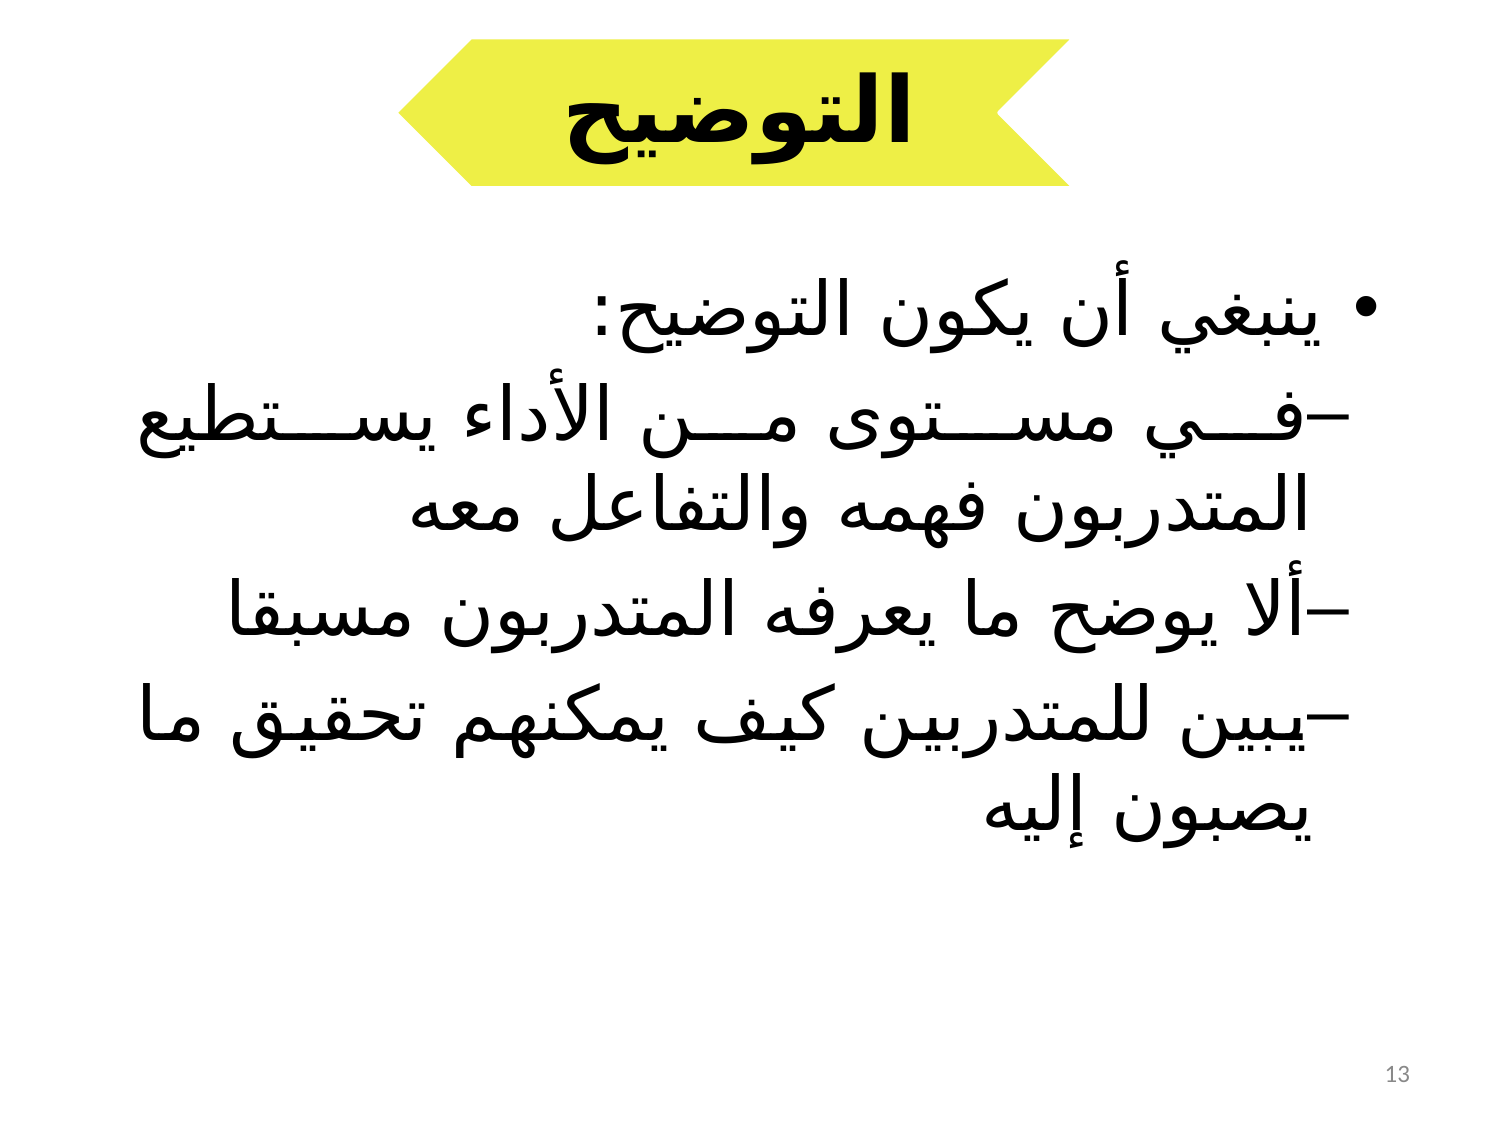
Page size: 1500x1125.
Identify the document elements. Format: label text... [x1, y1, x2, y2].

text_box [395, 36, 1076, 189]
slide_number 13 [1074, 1042, 1425, 1103]
text_box ينبغي أن يكون التوضيح: في مستوى من الأداء يستطيع المتدربون فهمه والتفاعل معه ألا يوضح ما يعرفه المتدربون مسبقا يبين للمتدربين كيف يمكنهم تحقيق ما يصبون إليه [122, 252, 1394, 1077]
